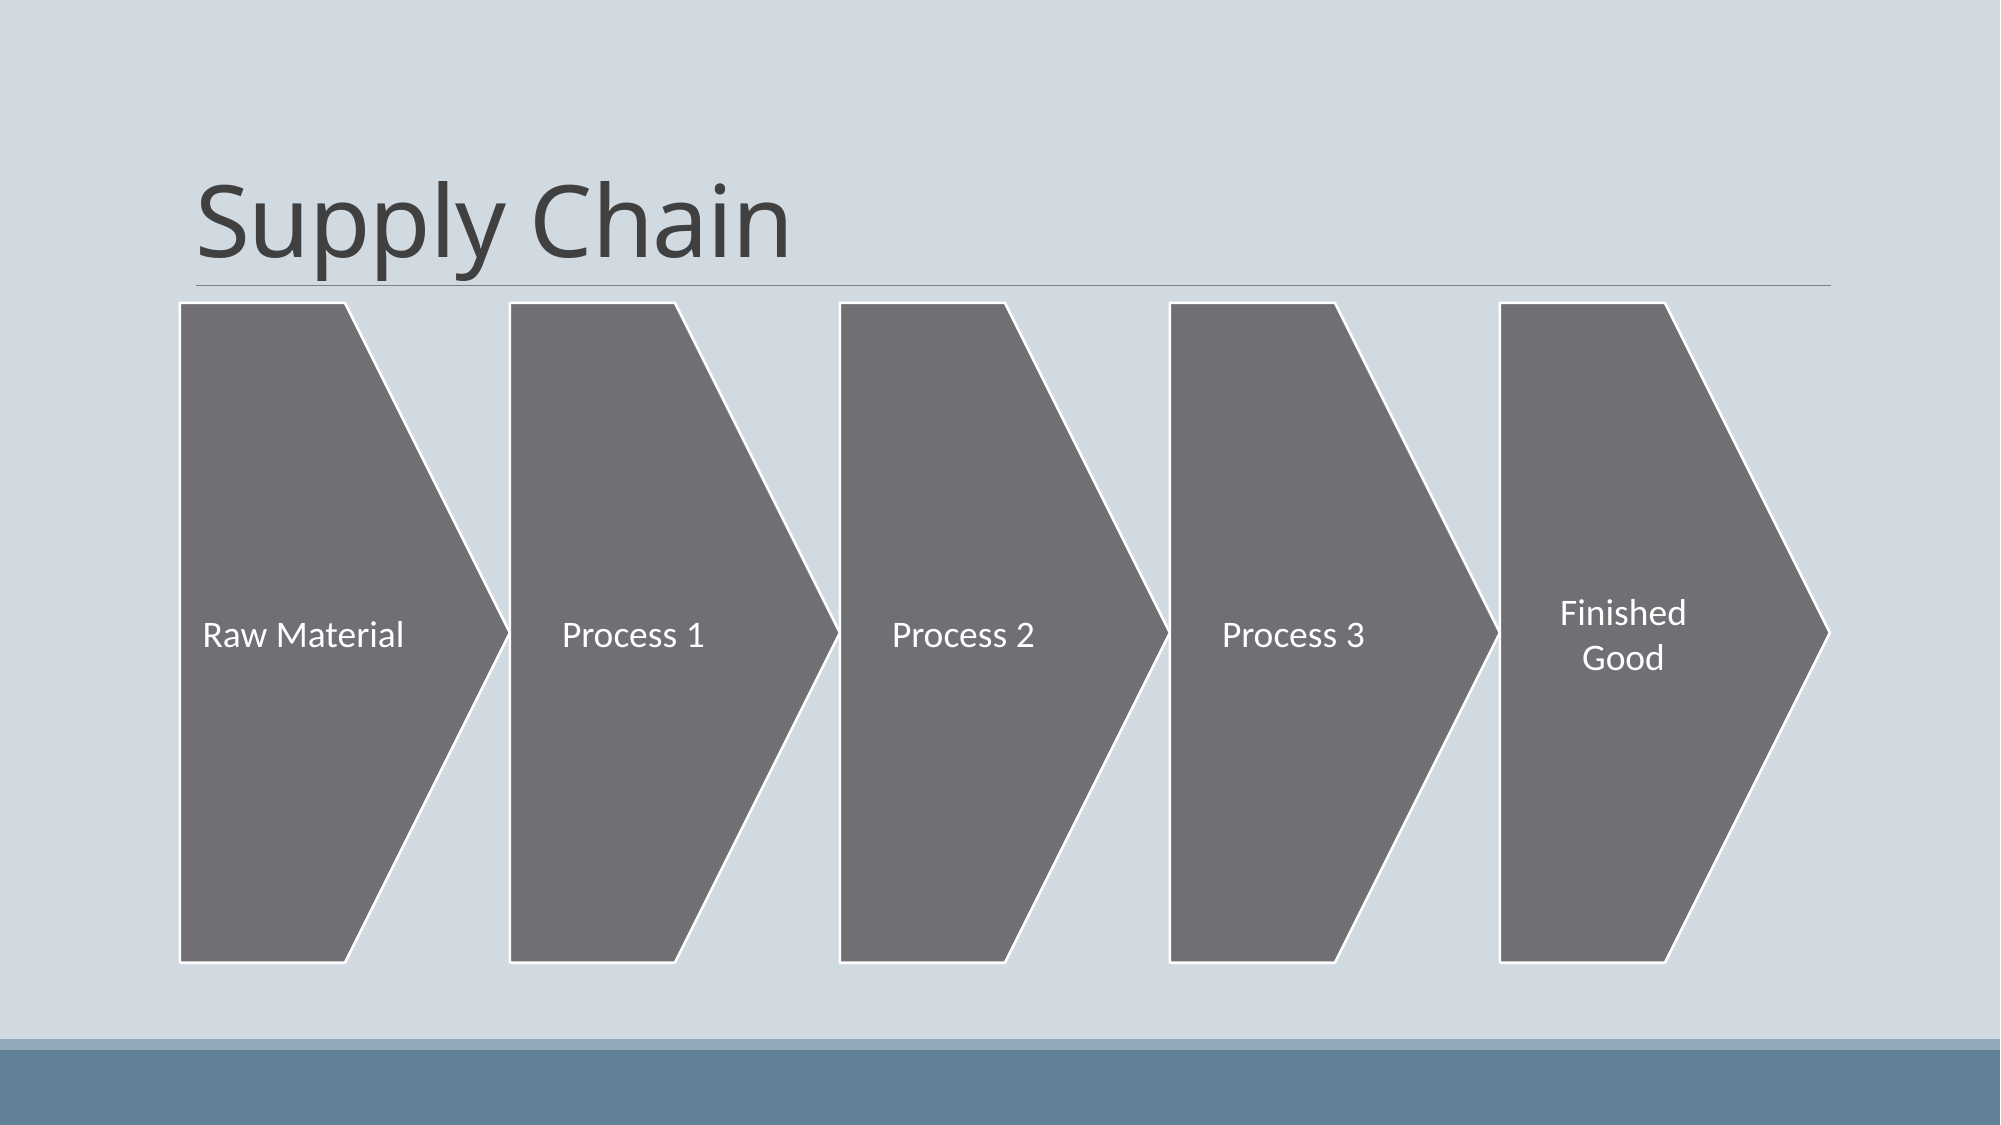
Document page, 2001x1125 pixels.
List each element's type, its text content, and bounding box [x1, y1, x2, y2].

title Supply Chain [180, 47, 1830, 285]
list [179, 302, 1831, 964]
